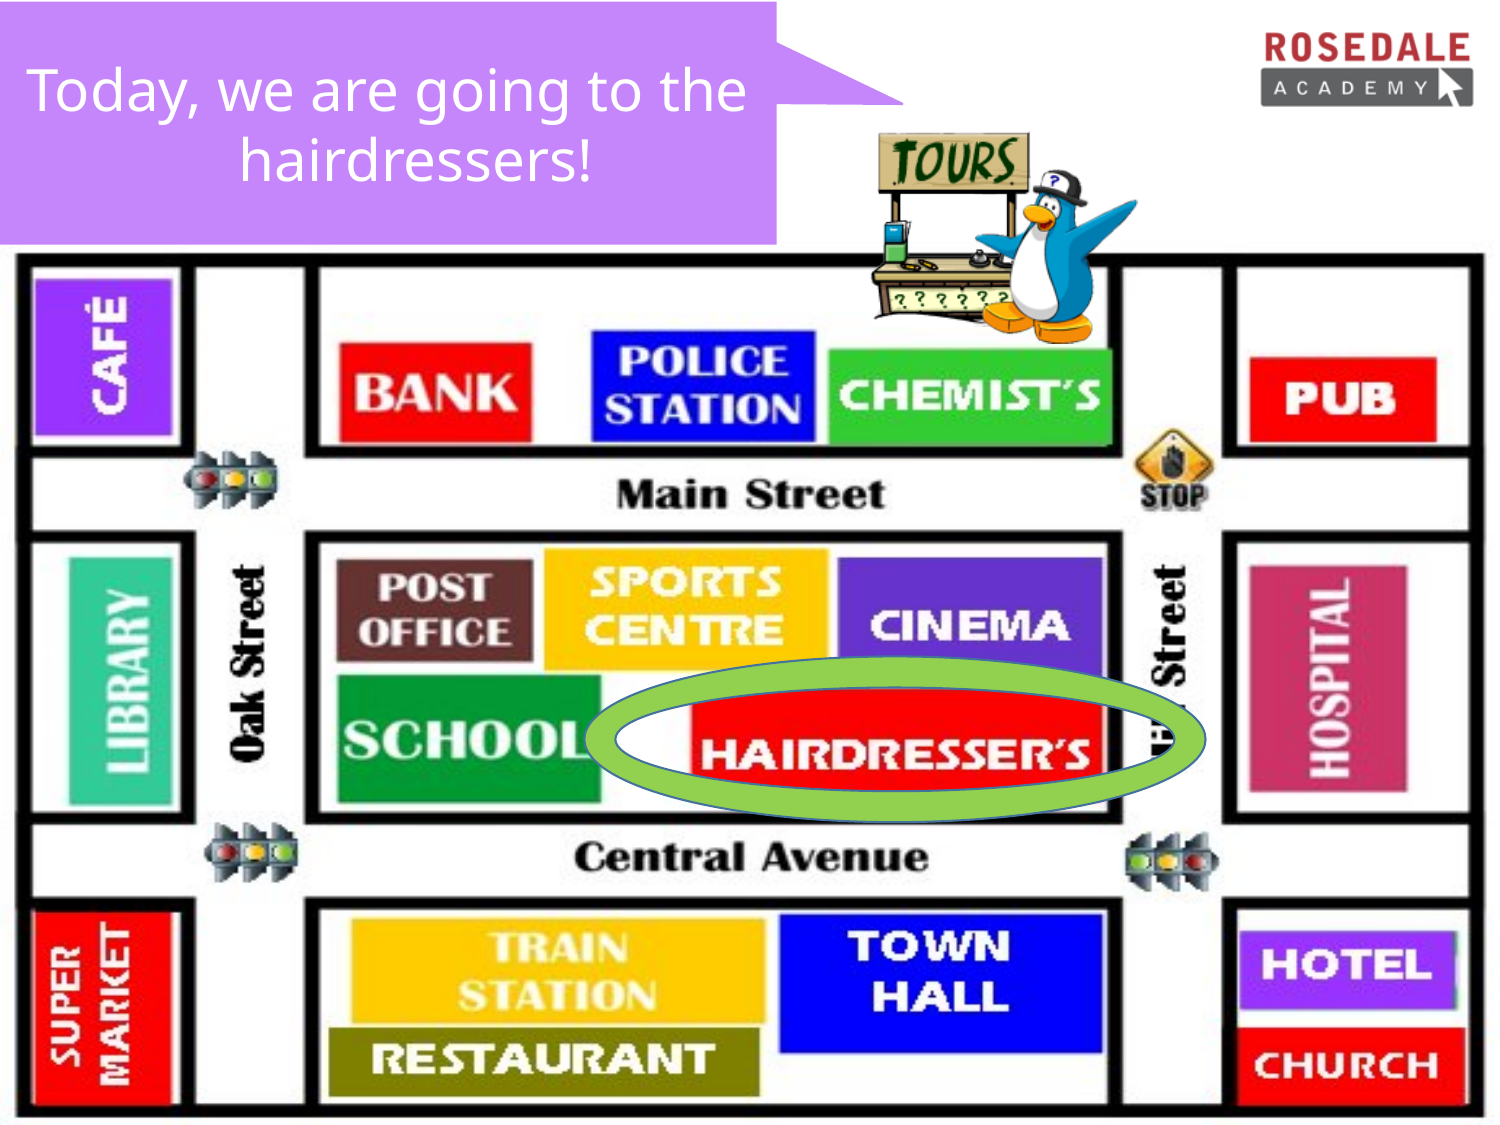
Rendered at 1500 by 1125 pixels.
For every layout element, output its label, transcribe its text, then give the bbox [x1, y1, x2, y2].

text_box Today, we are going to the hairdressers! [0, 1, 904, 240]
picture [1258, 31, 1475, 108]
picture [0, 126, 1500, 1125]
